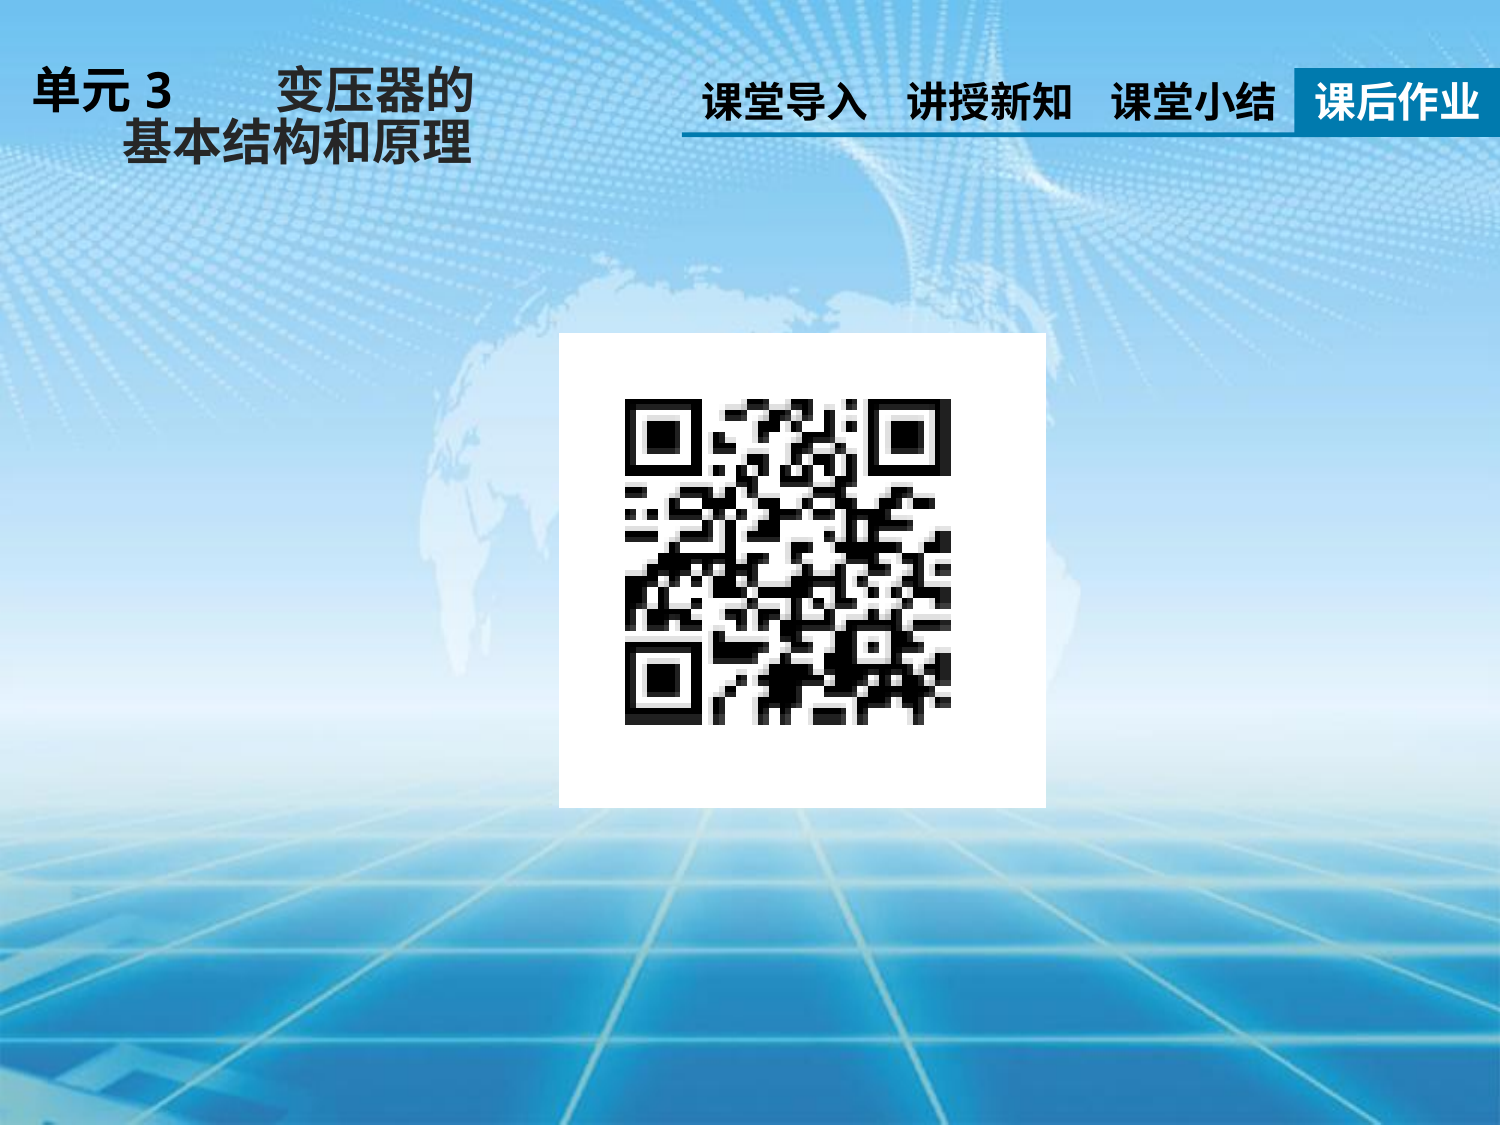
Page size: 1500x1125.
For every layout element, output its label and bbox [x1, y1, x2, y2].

picture [0, 0, 1500, 1125]
text_box [16, 59, 1500, 180]
